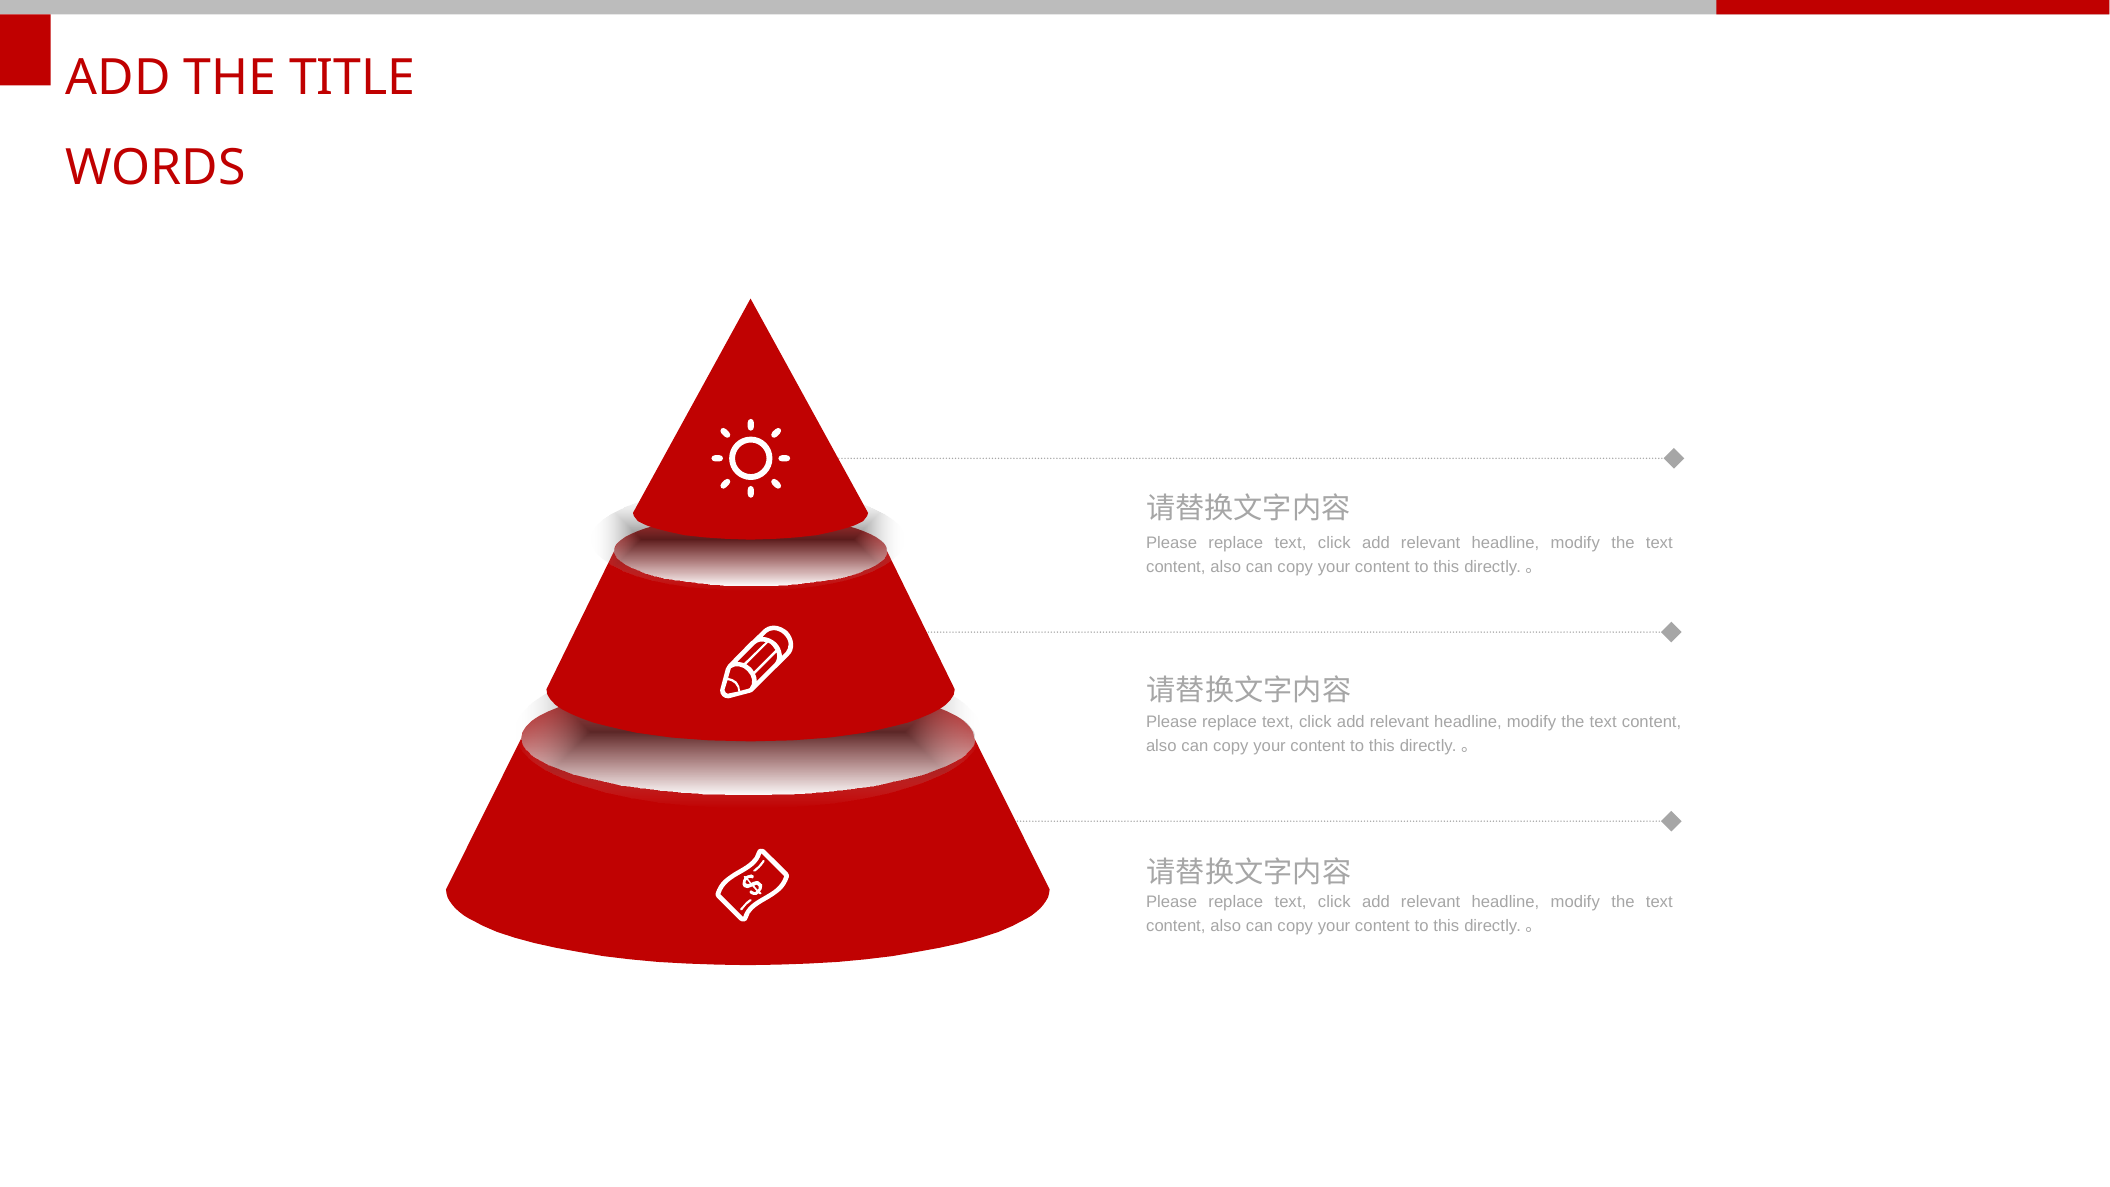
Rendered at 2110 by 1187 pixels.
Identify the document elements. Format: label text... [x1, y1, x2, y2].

text_box ADD THE TITLE WORDS [50, 7, 583, 202]
text_box [720, 478, 731, 487]
text_box [771, 427, 782, 438]
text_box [715, 848, 790, 922]
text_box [445, 656, 1050, 966]
text_box [729, 436, 773, 480]
text_box [711, 455, 724, 462]
text_box 请替换文字内容 [1146, 846, 1352, 889]
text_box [546, 487, 955, 742]
text_box [720, 427, 731, 438]
text_box [747, 418, 754, 431]
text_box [747, 458, 1674, 822]
text_box [647, 298, 838, 487]
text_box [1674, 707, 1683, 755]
text_box Please replace text, click add relevant headline, modify the text content, also can copy your content to this directly.。 [1146, 886, 1674, 935]
